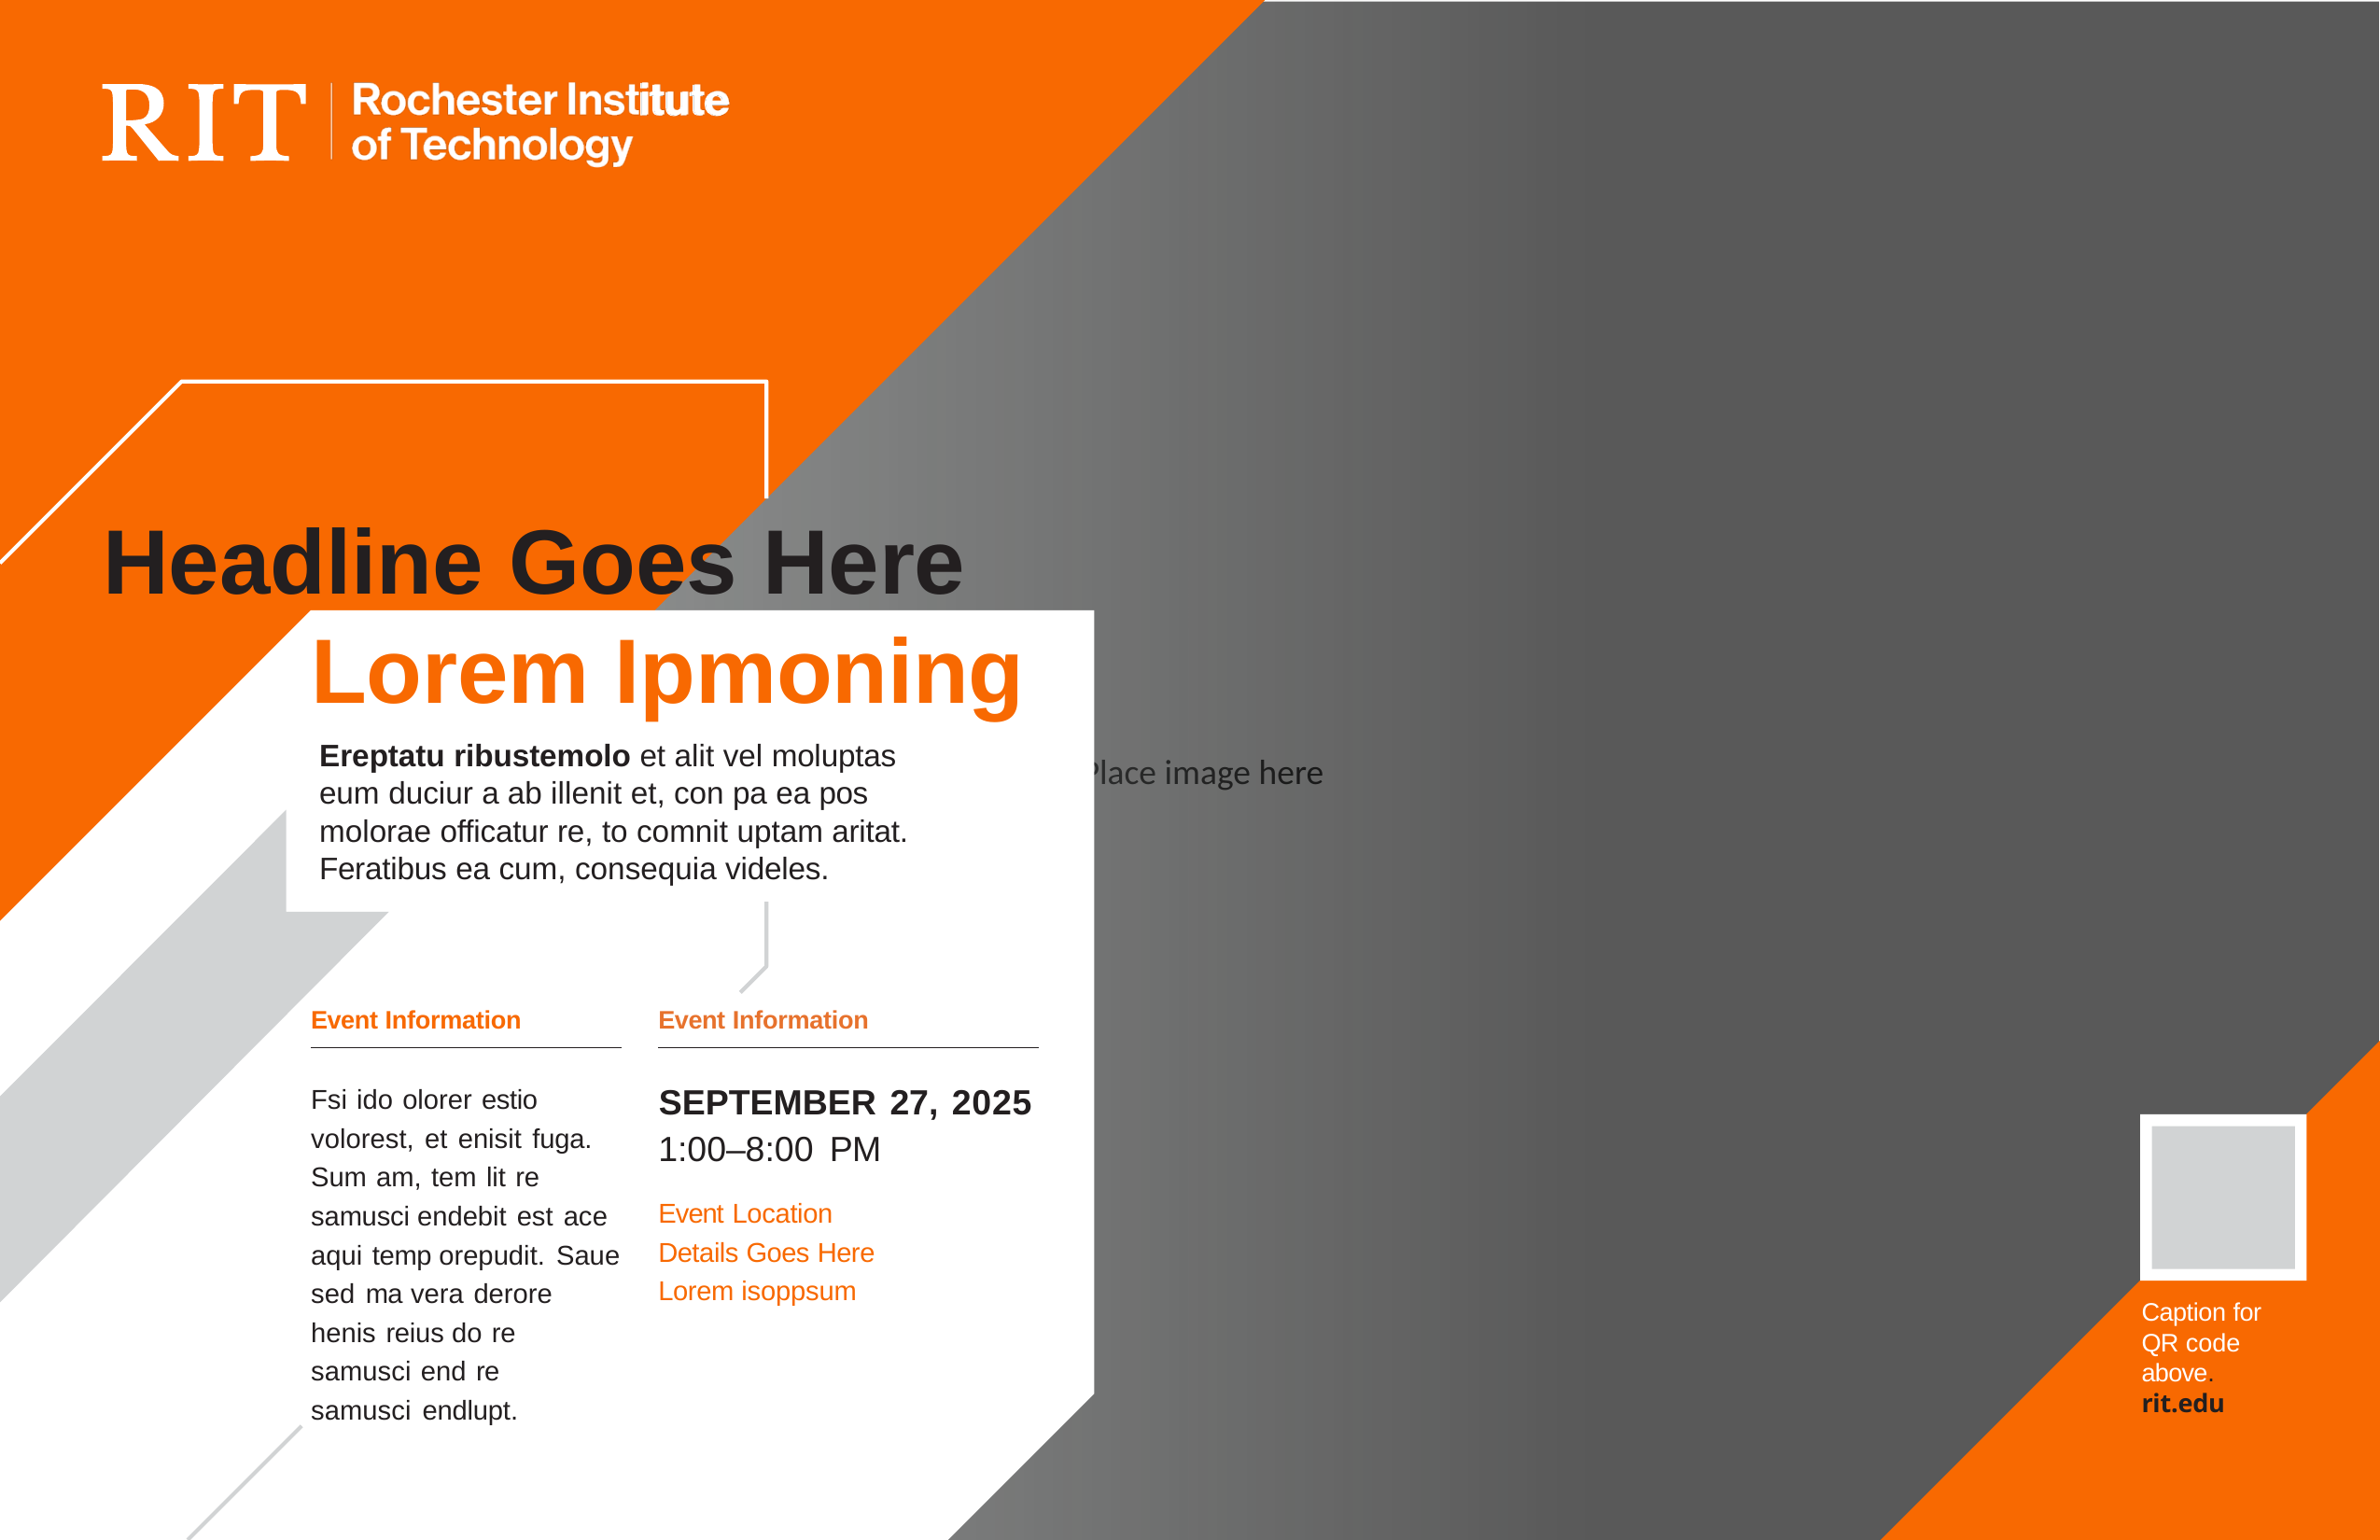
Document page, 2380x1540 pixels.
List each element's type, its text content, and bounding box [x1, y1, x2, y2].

text_box Caption for QR code above. rit.edu [2139, 1294, 2317, 1418]
text_box Place image here [2033, 1, 2379, 1386]
text_box [2151, 1126, 2295, 1269]
text_box [2140, 1113, 2307, 1281]
text_box [2033, 1040, 2380, 1540]
picture [0, 0, 2030, 1540]
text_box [102, 83, 306, 161]
